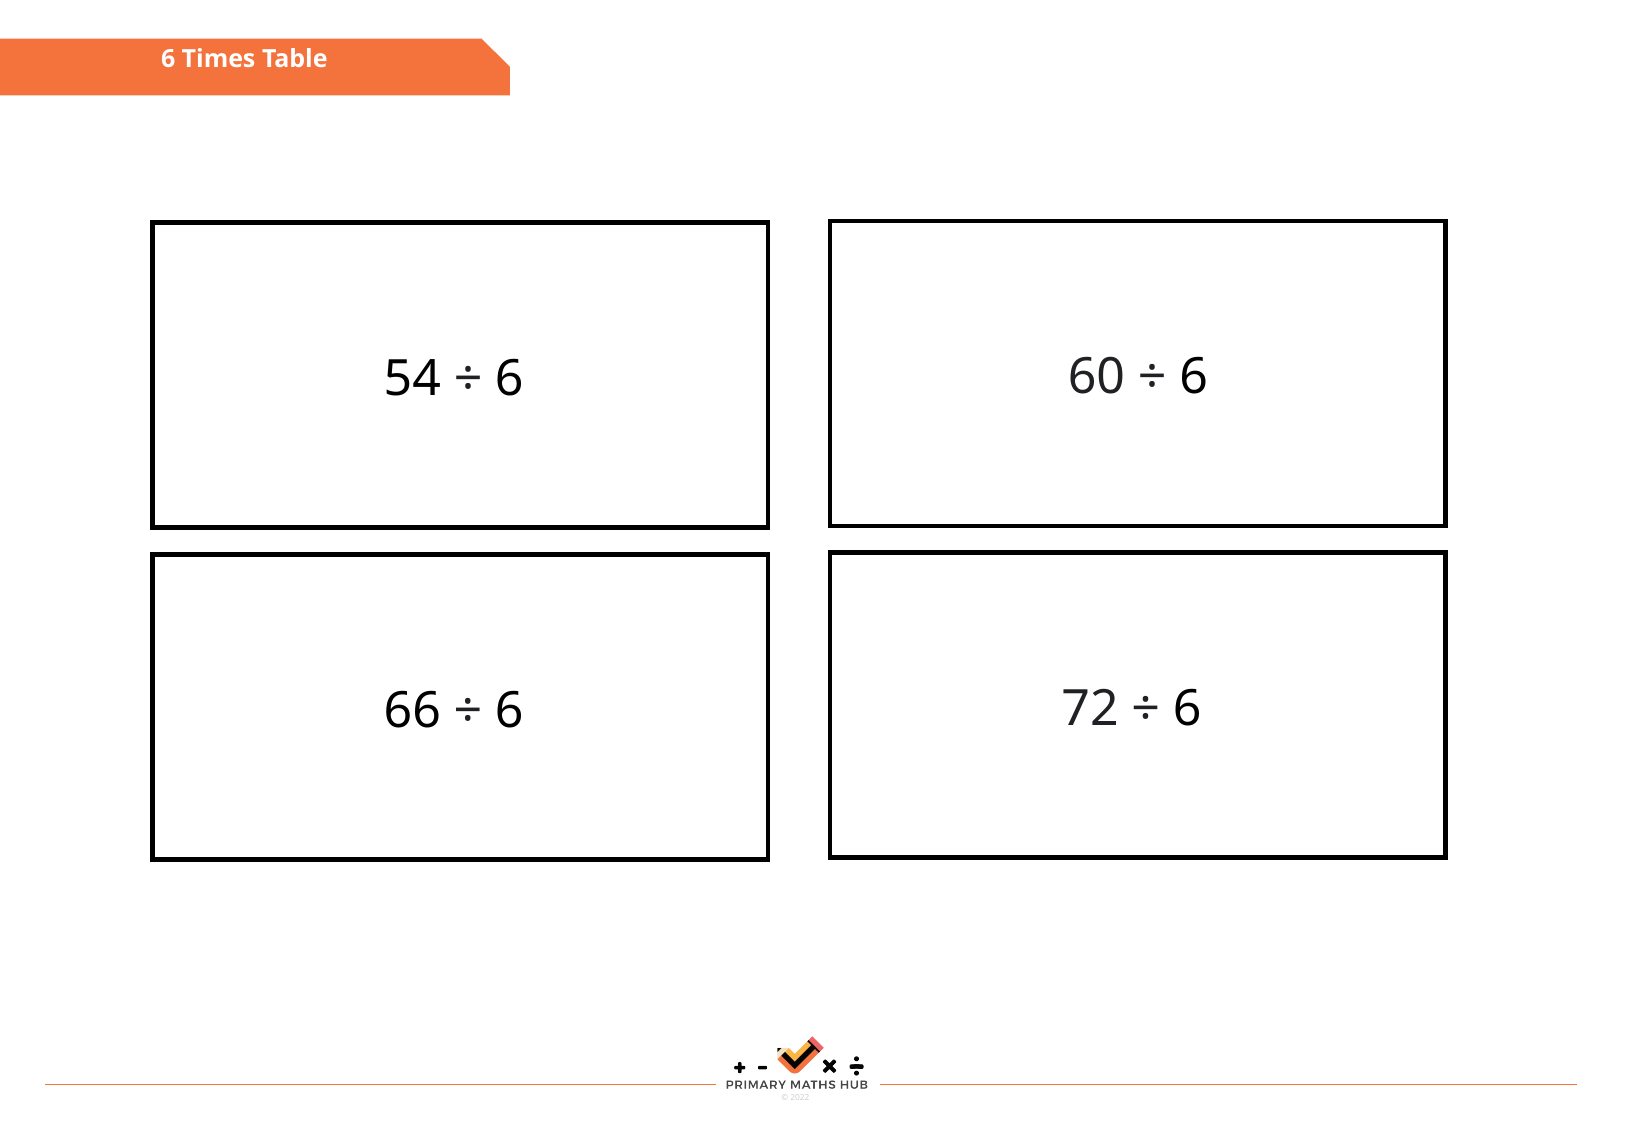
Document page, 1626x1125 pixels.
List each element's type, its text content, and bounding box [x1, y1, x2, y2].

text_box 54 ÷ 6 [151, 222, 769, 529]
text_box © 2022 [720, 1084, 870, 1110]
text_box 72 ÷ 6 [829, 552, 1447, 859]
text_box 60 ÷ 6 [829, 220, 1447, 527]
picture [722, 1034, 872, 1094]
text_box 6 Times Table [0, 37, 511, 97]
text_box 66 ÷ 6 [151, 553, 769, 860]
